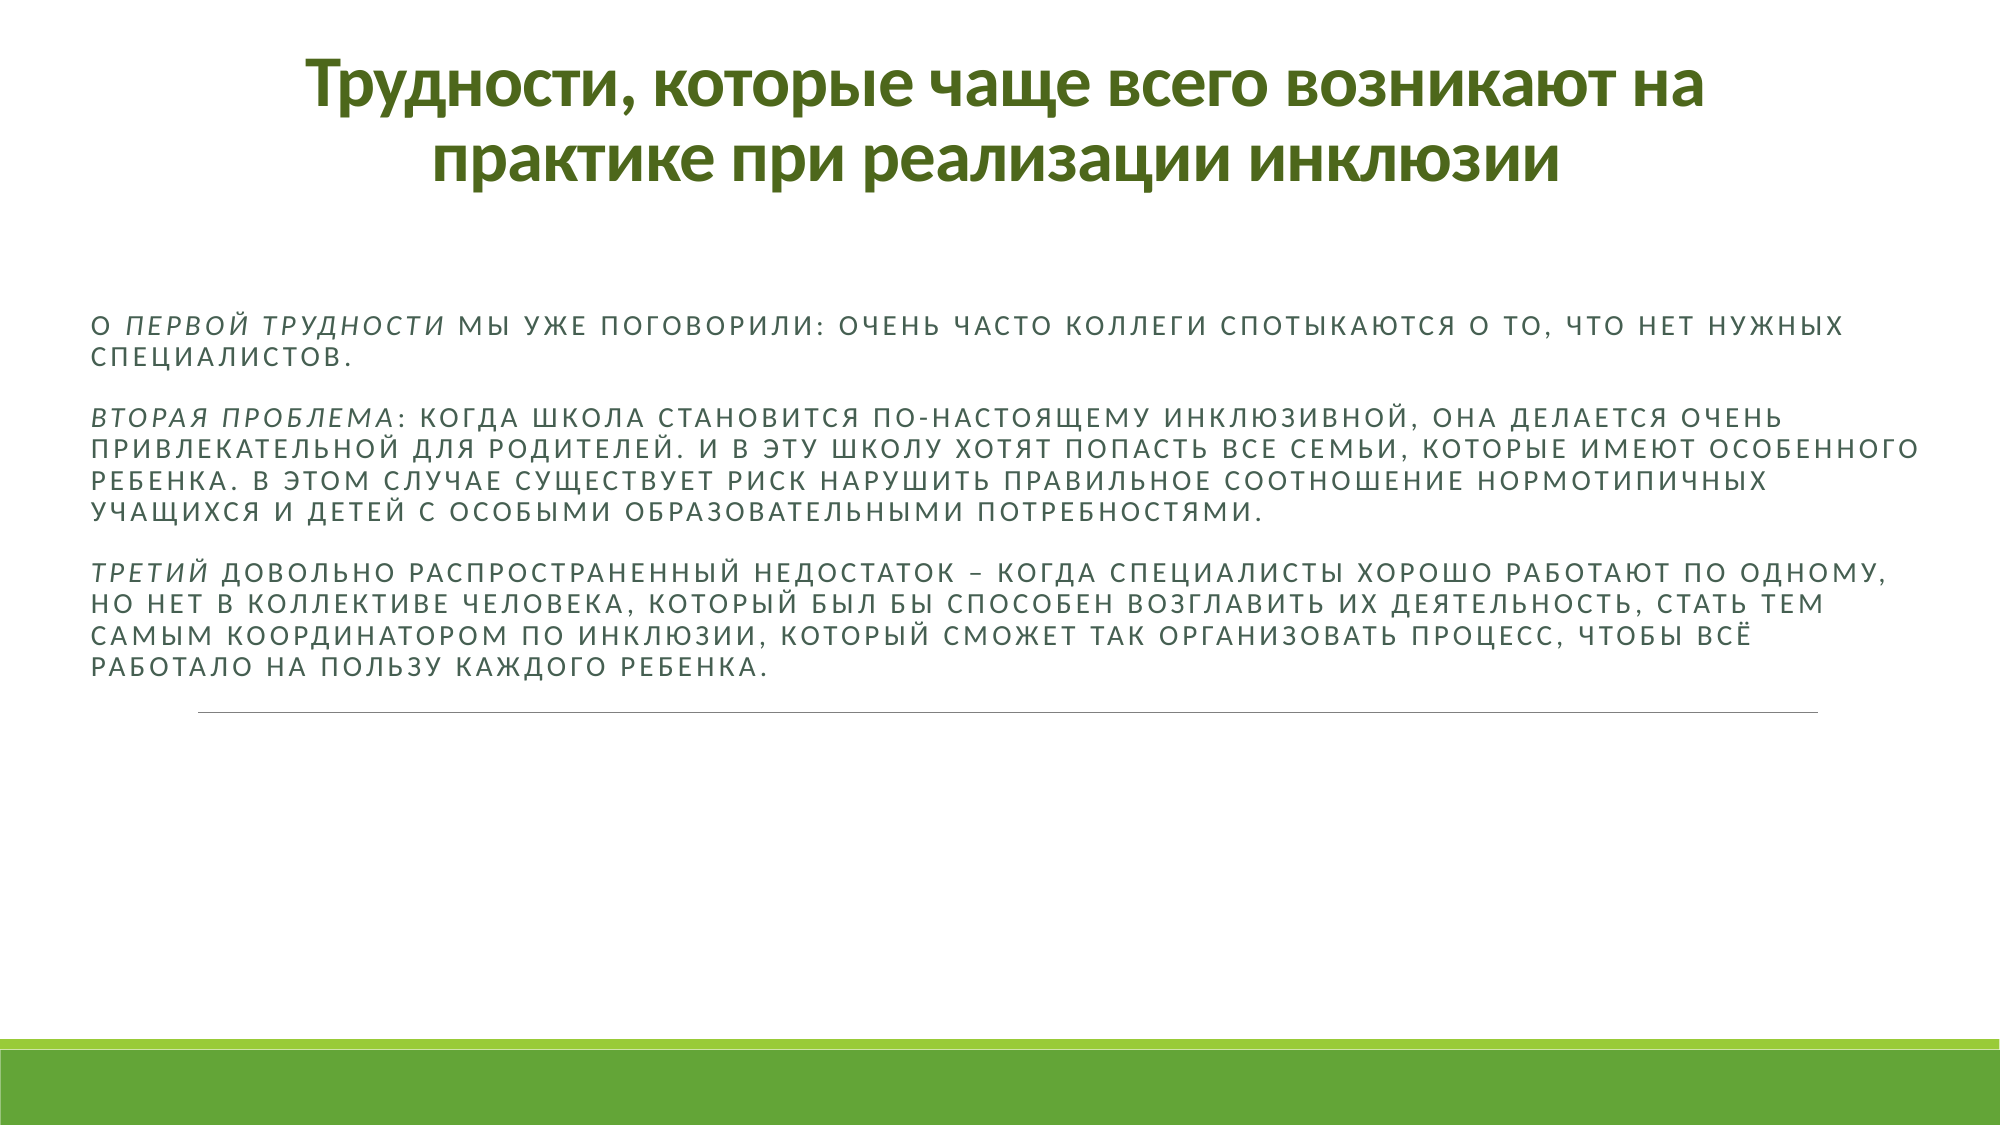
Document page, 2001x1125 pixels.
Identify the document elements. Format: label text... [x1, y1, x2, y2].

title Трудности, которые чаще всего возникают на практике при реализации инклюзии [179, 47, 1830, 302]
list О первой трудности мы уже поговорили: очень часто коллеги спотыкаются о то, что нет нужных специалистов. Вторая проблема: когда школа становится по-настоящему инклюзивной, она делается очень привлекательной для родителей. И в эту школу хотят попасть все семьи, которые имеют особенного ребенка. В этом случае существует риск нарушить правильное соотношение нормотипичных учащихся и детей с особыми образовательными потребностями. Третий довольно распространенный недостаток – когда специалисты хорошо работают по одному, но нет в коллективе человека, который был бы способен возглавить их деятельность, стать тем самым координатором по инклюзии, который сможет так организовать процесс, чтобы всё работало на пользу каждого ребенка. [75, 302, 1941, 963]
